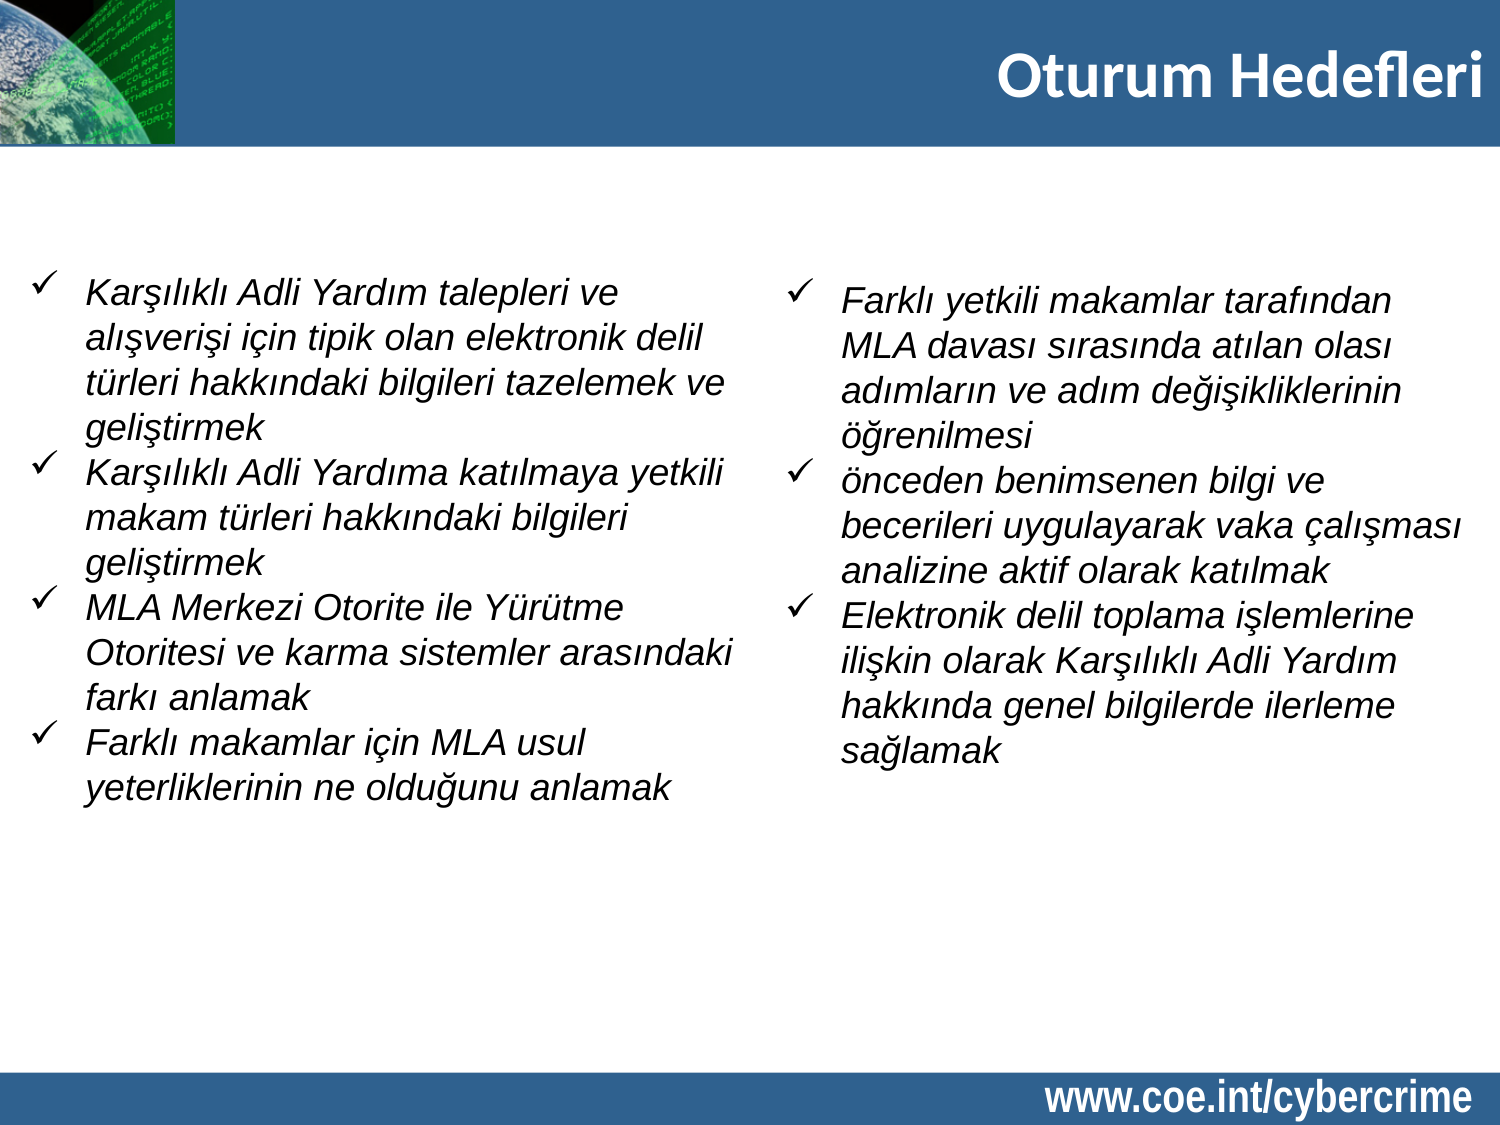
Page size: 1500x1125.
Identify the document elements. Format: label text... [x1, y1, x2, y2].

text_box www.coe.int/cybercrime [1030, 1059, 1500, 1125]
picture [0, 0, 175, 144]
text_box Karşılıklı Adli Yardım talepleri ve alışverişi için tipik olan elektronik delil türleri hakkındaki bilgileri tazelemek ve geliştirmek Karşılıklı Adli Yardıma katılmaya yetkili makam türleri hakkındaki bilgileri geliştirmek MLA Merkezi Otorite ile Yürütme Otoritesi ve karma sistemler arasındaki farkı anlamak Farklı makamlar için MLA usul yeterliklerinin ne olduğunu anlamak [14, 260, 765, 816]
text_box [0, 1071, 1030, 1125]
text_box Oturum Hedefleri [177, 0, 1500, 149]
text_box Farklı yetkili makamlar tarafından MLA davası sırasında atılan olası adımların ve adım değişikliklerinin öğrenilmesi önceden benimsenen bilgi ve becerileri uygulayarak vaka çalışması analizine aktif olarak katılmak Elektronik delil toplama işlemlerine ilişkin olarak Karşılıklı Adli Yardım hakkında genel bilgilerde ilerleme sağlamak [770, 268, 1480, 824]
